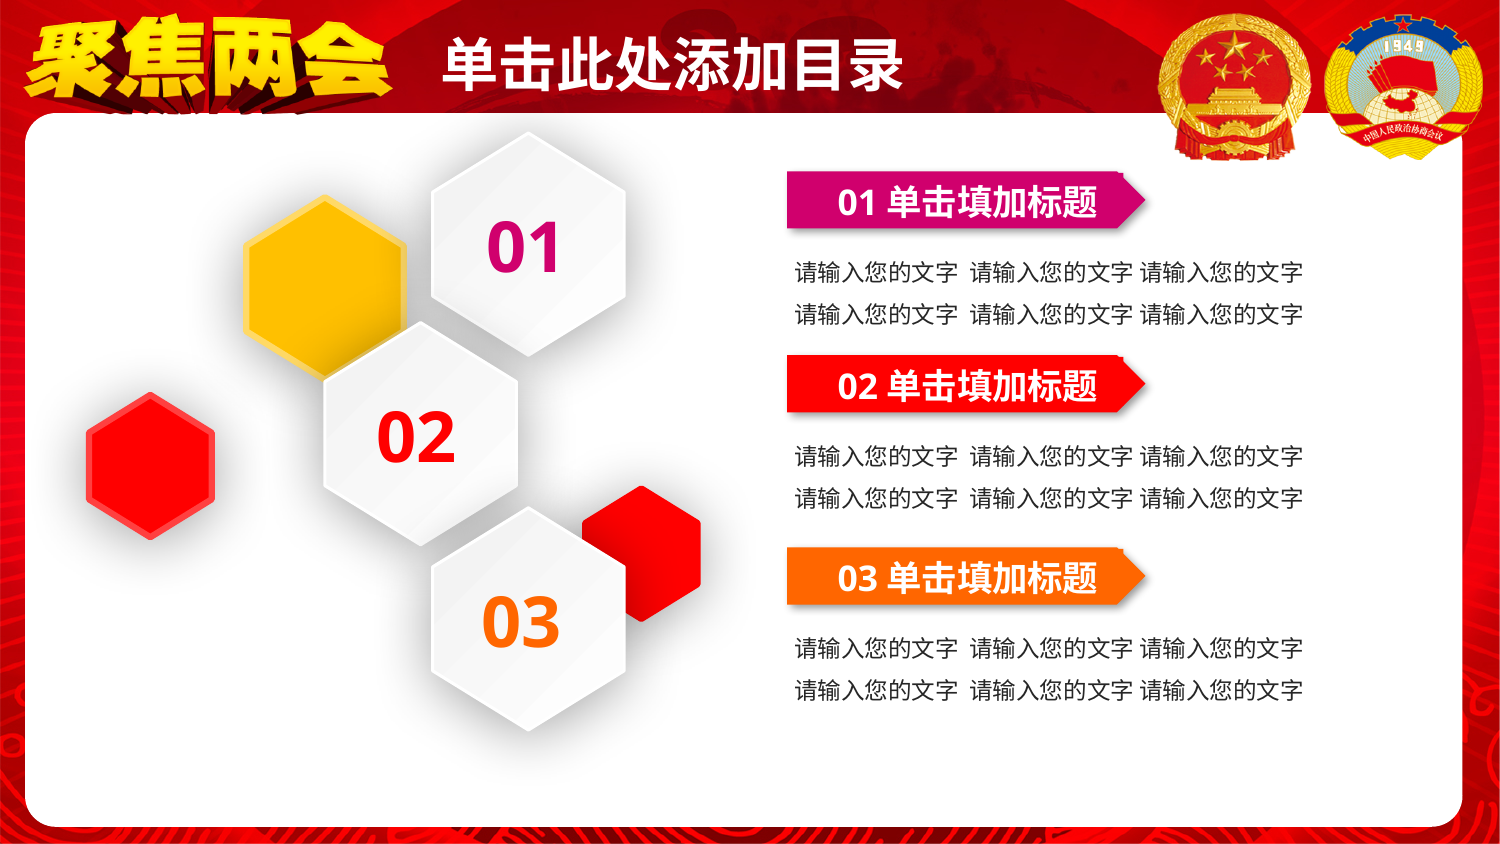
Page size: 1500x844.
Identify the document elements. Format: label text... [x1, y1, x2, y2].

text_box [786, 170, 1146, 229]
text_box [432, 132, 625, 356]
text_box 请输入您的文字 请输入您的文字 请输入您的文字 请输入您的文字 请输入您的文字 请输入您的文字 [783, 237, 1328, 334]
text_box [786, 354, 1146, 413]
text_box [324, 322, 517, 545]
picture [0, 0, 1500, 844]
text_box 请输入您的文字 请输入您的文字 请输入您的文字 请输入您的文字 请输入您的文字 请输入您的文字 [783, 613, 1328, 710]
text_box [614, 488, 698, 605]
text_box [246, 197, 393, 366]
text_box [88, 394, 212, 538]
text_box 请输入您的文字 请输入您的文字 请输入您的文字 请输入您的文字 请输入您的文字 请输入您的文字 [783, 421, 1328, 518]
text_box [786, 546, 1146, 605]
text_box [432, 507, 625, 731]
